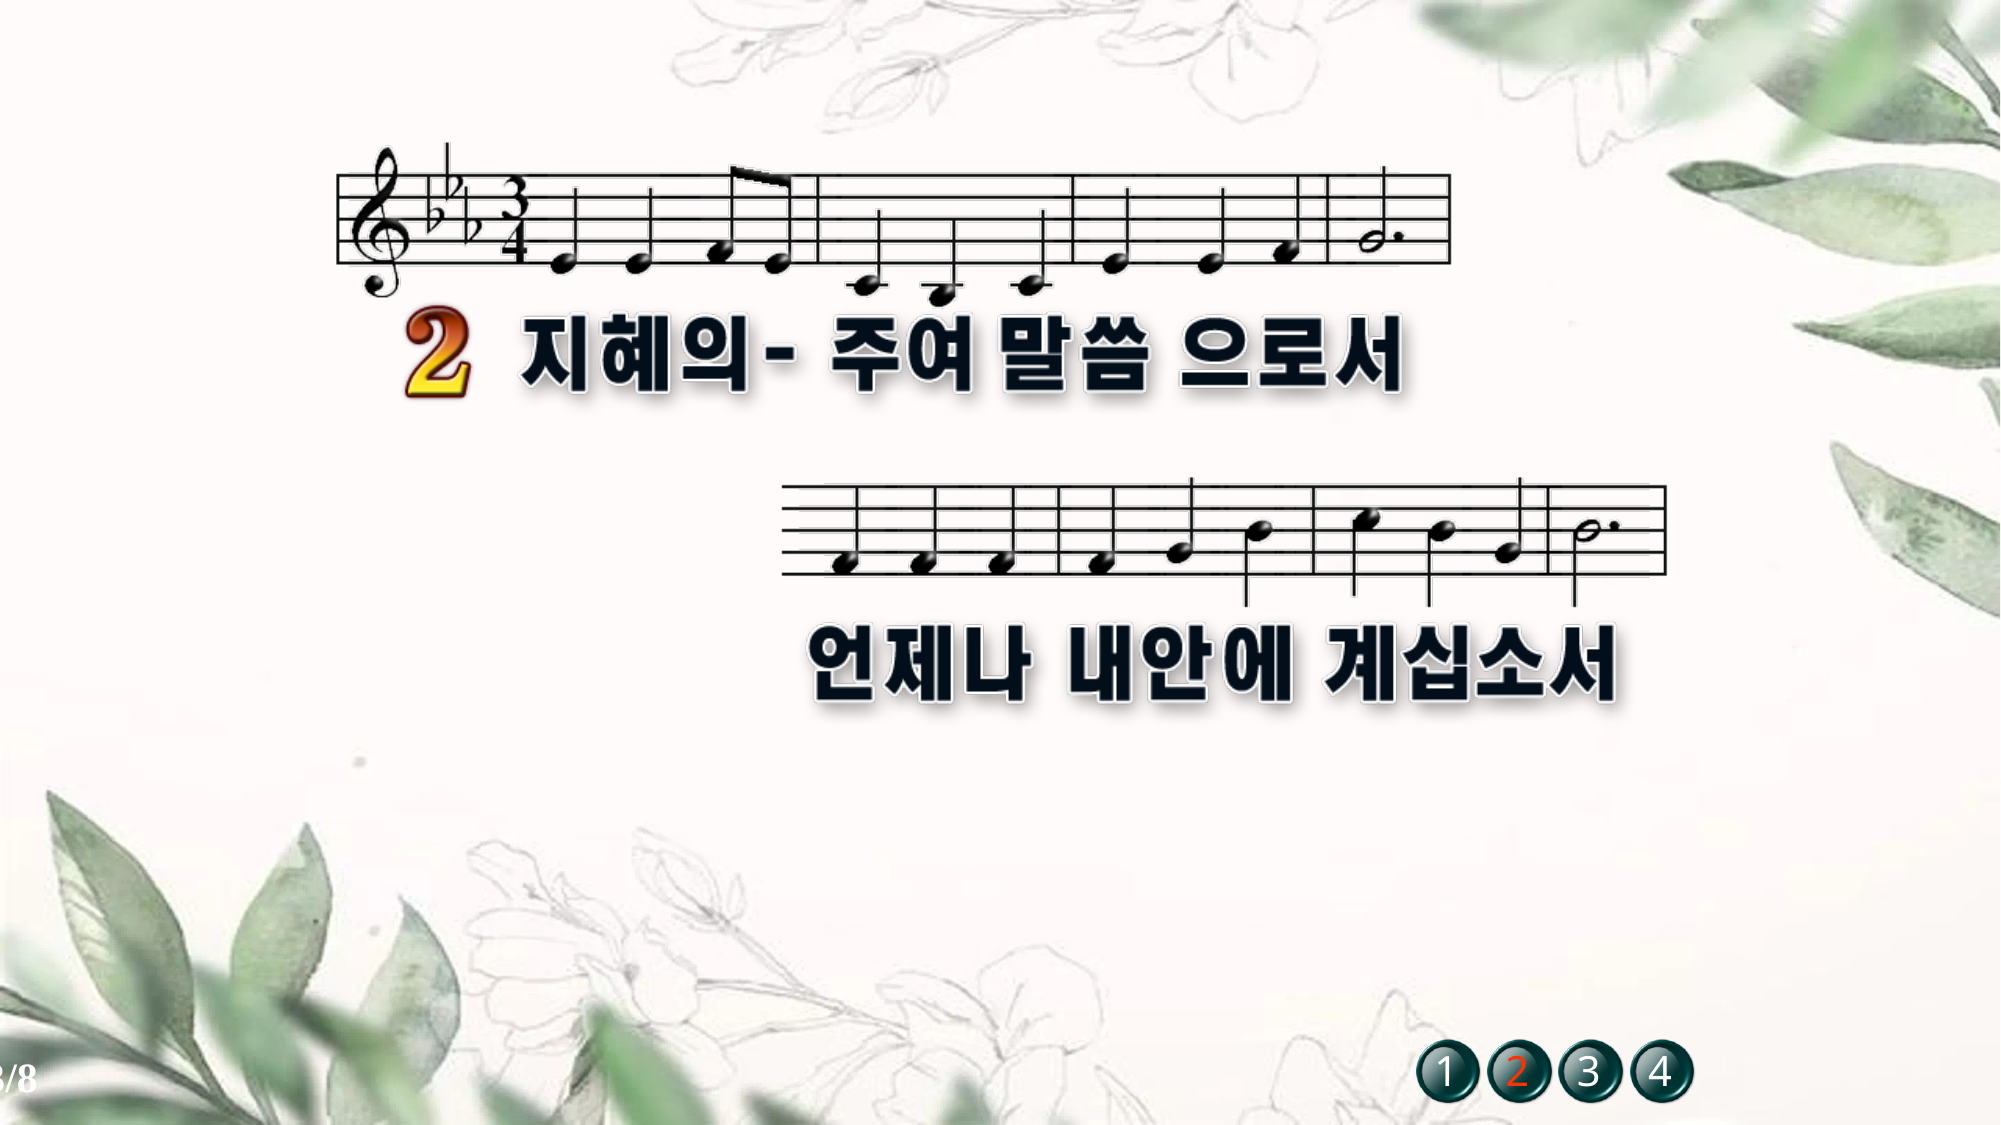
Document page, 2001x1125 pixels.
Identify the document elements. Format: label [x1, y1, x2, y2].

text_box [1484, 1035, 1555, 1106]
picture [0, 0, 2001, 1125]
text_box [1555, 1035, 1626, 1106]
text_box [1627, 1035, 1697, 1106]
text_box [1413, 1035, 1484, 1106]
